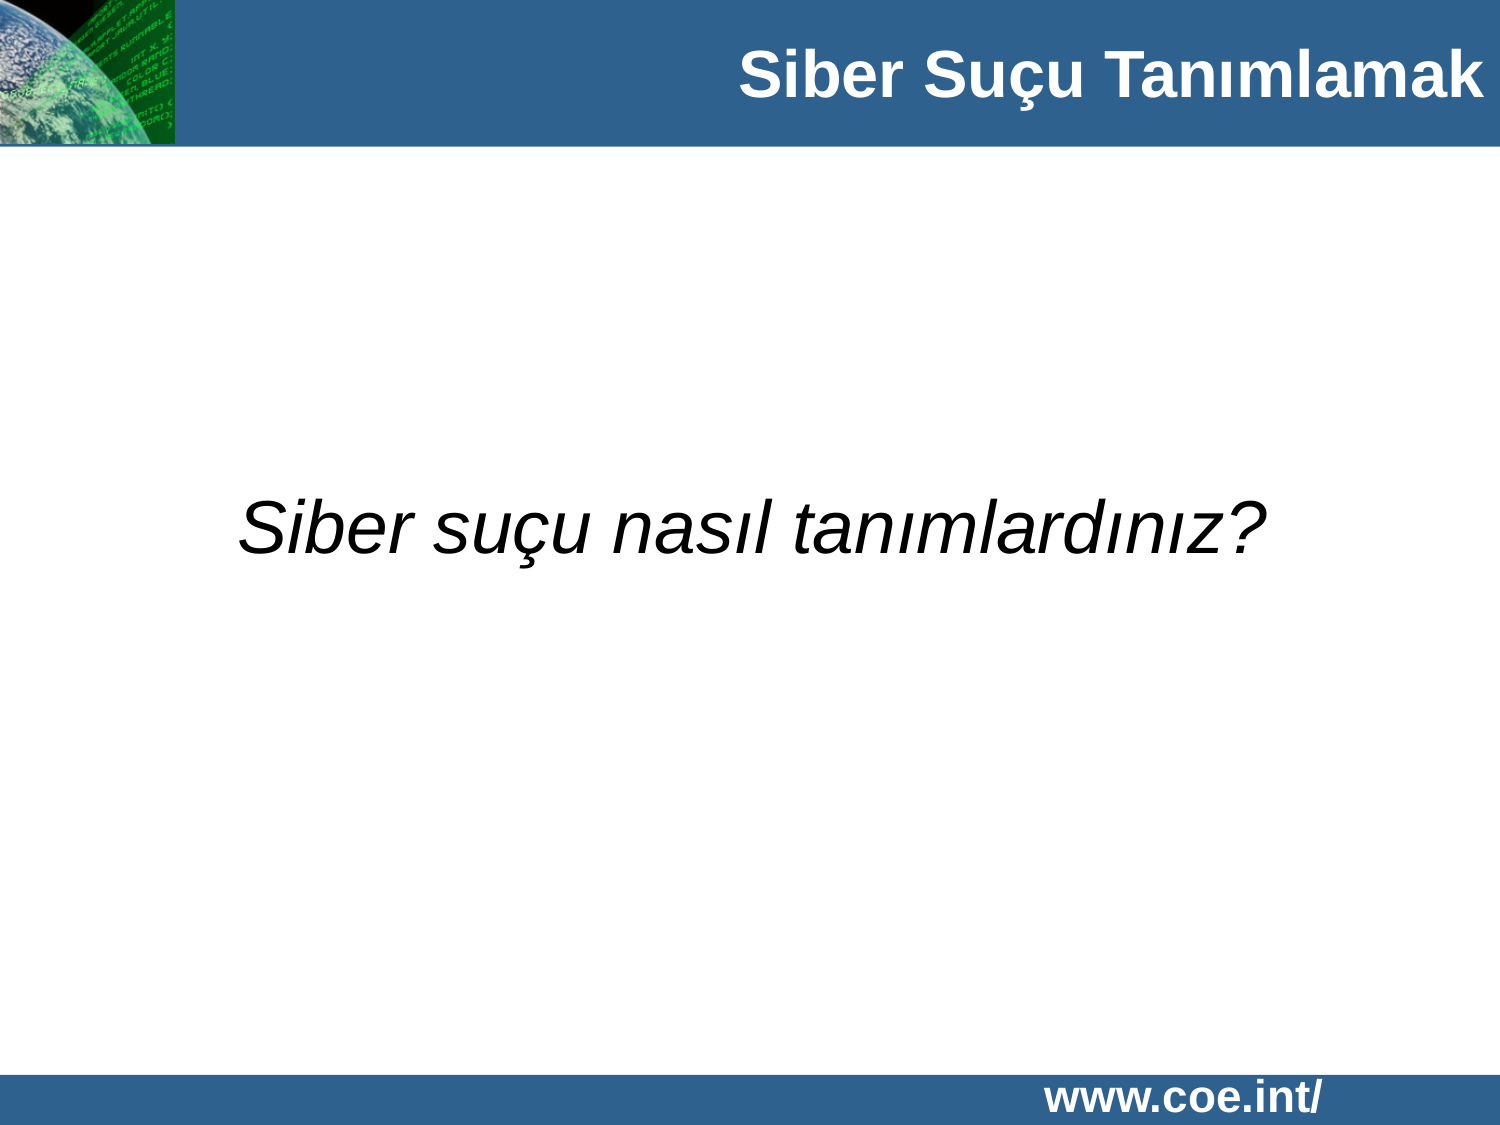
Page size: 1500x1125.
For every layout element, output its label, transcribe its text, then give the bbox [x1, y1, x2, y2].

text_box www.coe.int/cybercrime [1030, 1059, 1500, 1125]
text_box Siber Suçu Tanımlamak [177, 0, 1500, 149]
picture [0, 0, 175, 144]
text_box Siber suçu nasıl tanımlardınız? [41, 471, 1464, 577]
text_box [0, 1073, 1030, 1125]
